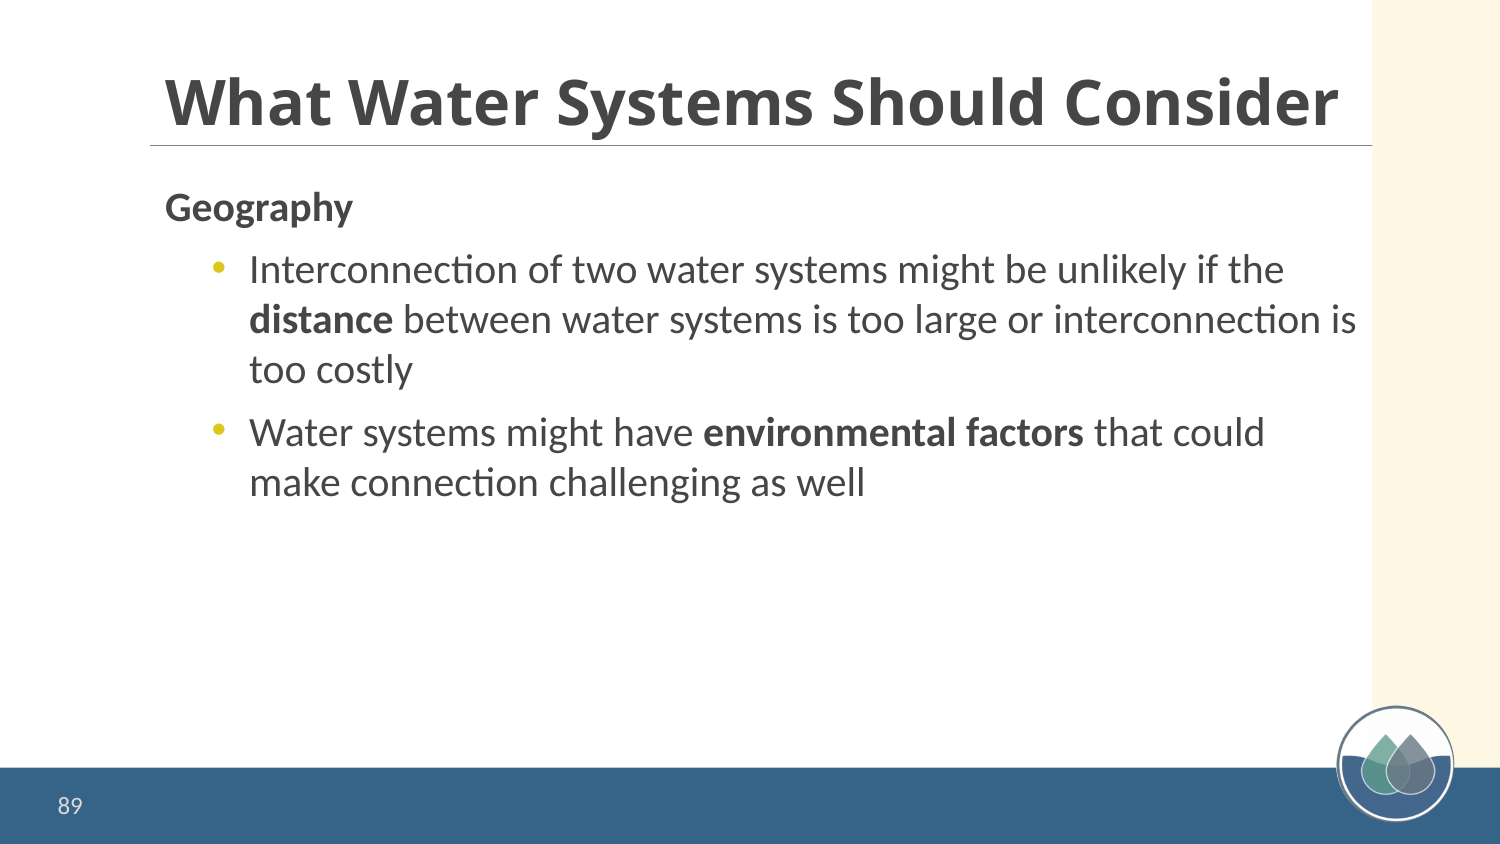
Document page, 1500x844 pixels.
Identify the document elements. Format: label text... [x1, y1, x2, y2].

title What Water Systems Should Consider [150, 21, 1373, 146]
list Geography Interconnection of two water systems might be unlikely if the distance between water systems is too large or interconnection is too costly Water systems might have environmental factors that could make connection challenging as well [150, 171, 1373, 760]
slide_number 89 [16, 782, 124, 828]
